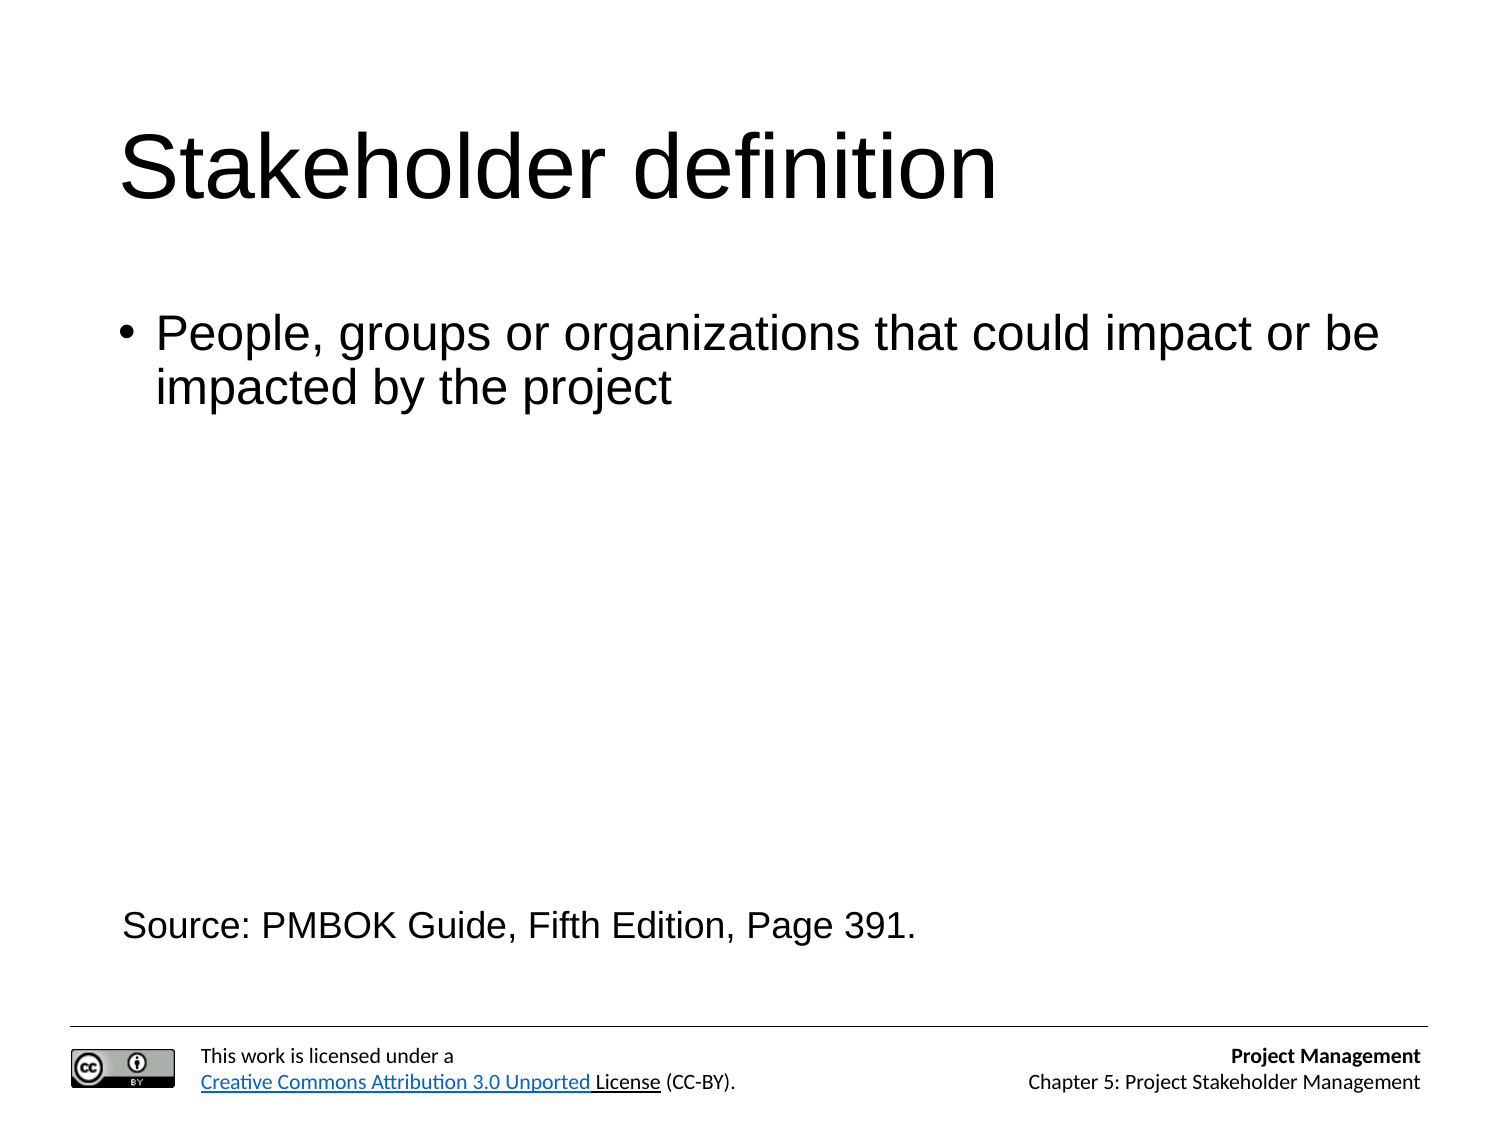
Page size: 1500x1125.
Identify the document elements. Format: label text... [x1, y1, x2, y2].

text_box Source: PMBOK Guide, Fifth Edition, Page 391. [107, 893, 933, 954]
list People, groups or organizations that could impact or be impacted by the project [103, 299, 1397, 1014]
title Stakeholder definition [103, 59, 1397, 278]
picture [71, 1049, 175, 1088]
